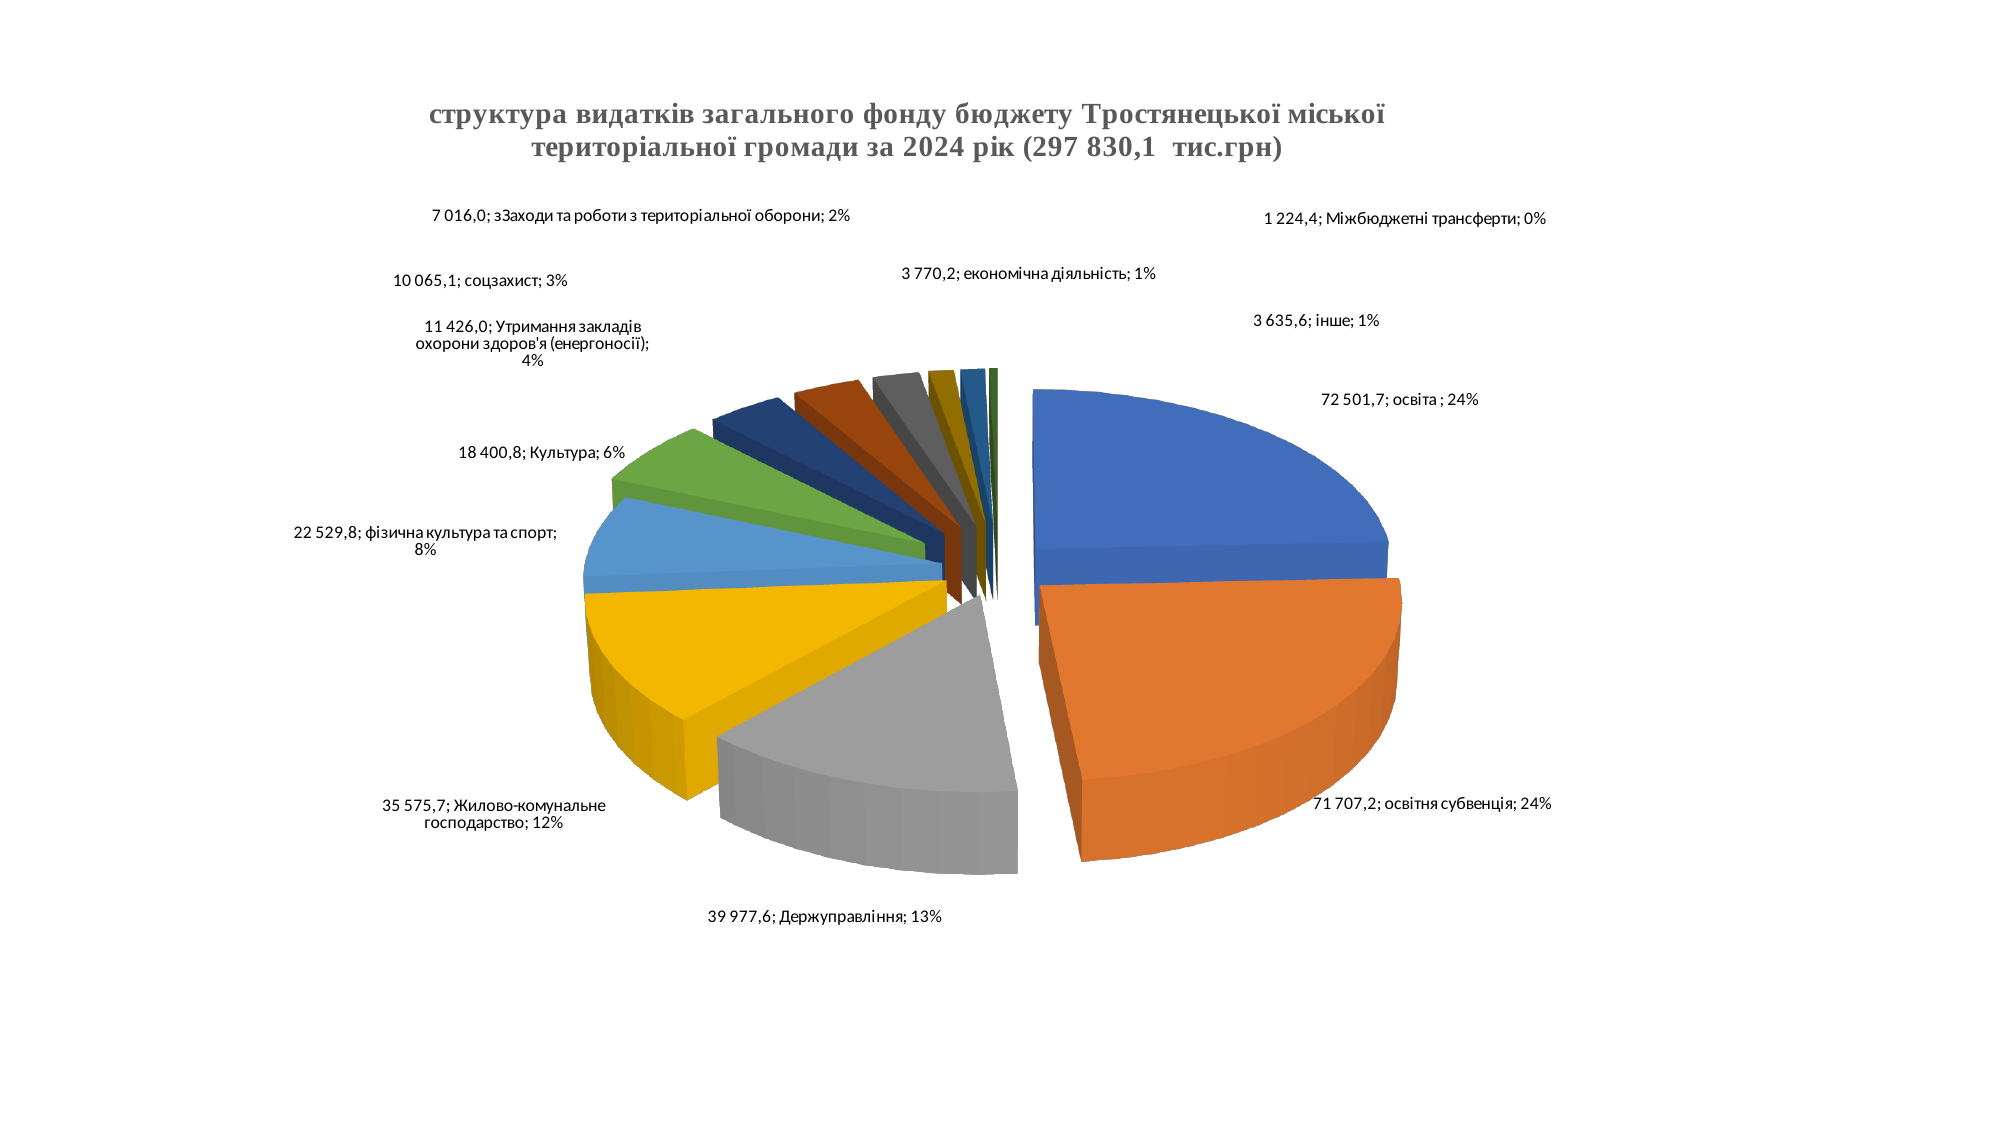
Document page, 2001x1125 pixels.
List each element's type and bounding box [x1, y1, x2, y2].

chart [271, 88, 1729, 1037]
